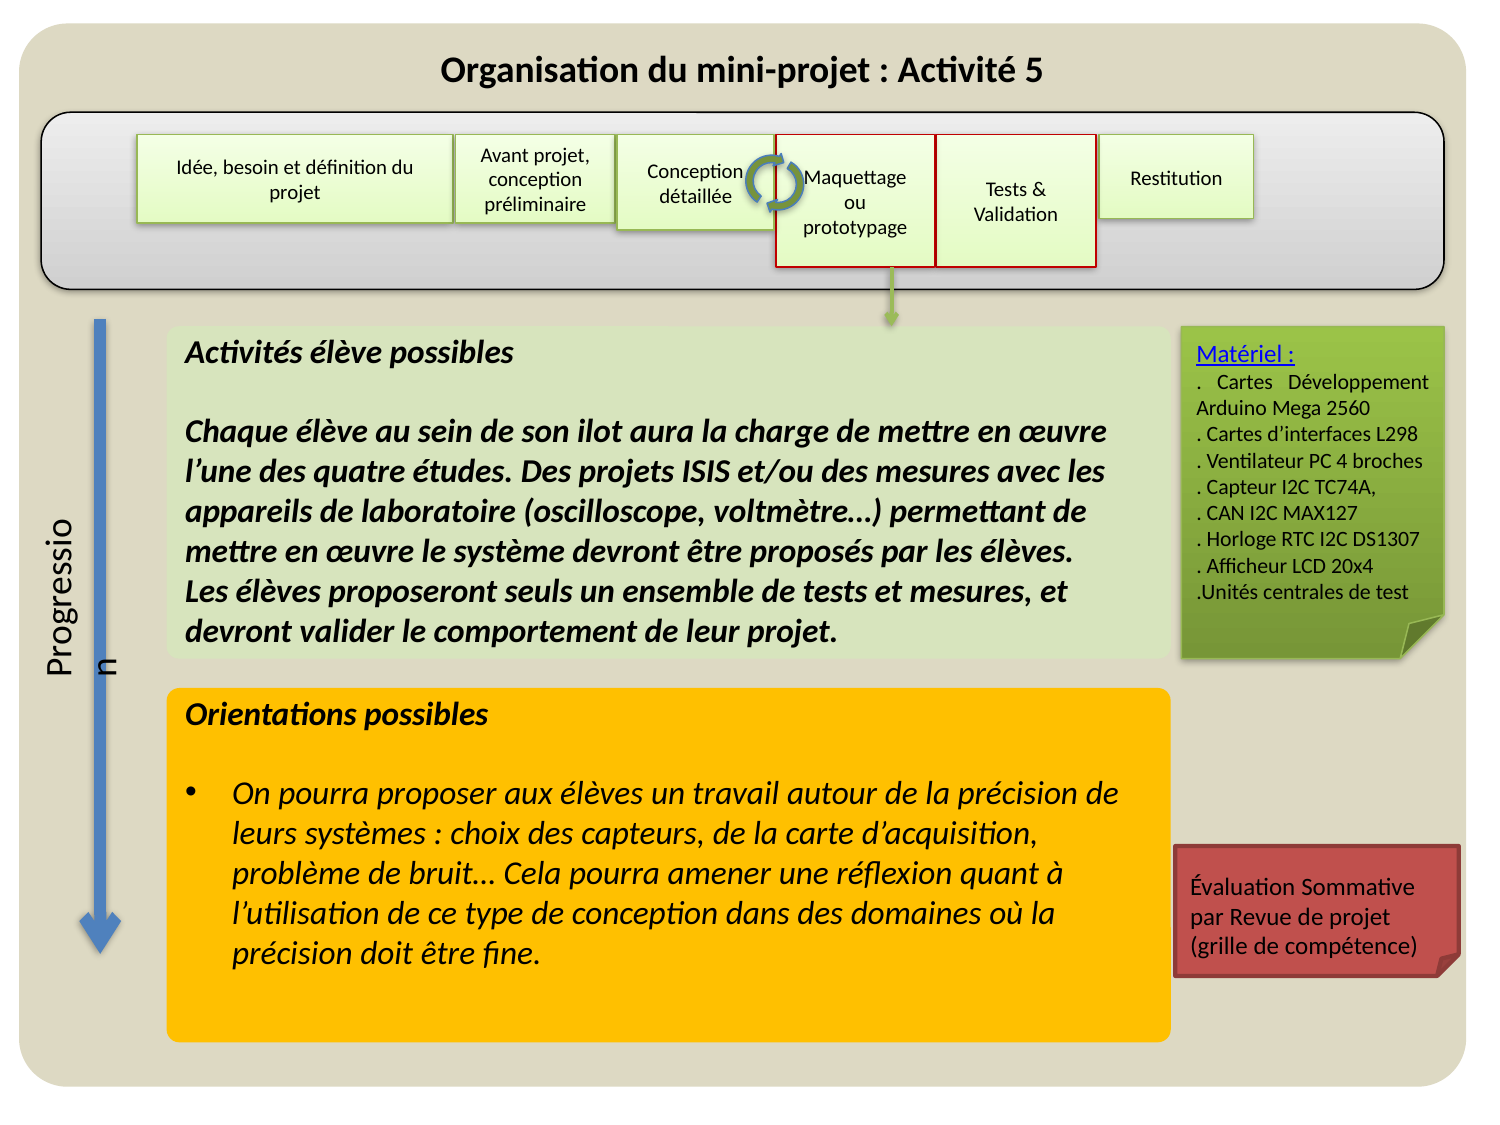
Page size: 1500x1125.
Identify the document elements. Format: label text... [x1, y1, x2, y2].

text_box Matériel : . Cartes Développement Arduino Mega 2560 . Cartes d’interfaces L298 . Ventilateur PC 4 broches . Capteur I2C TC74A, . CAN I2C MAX127 . Horloge RTC I2C DS1307 . Afficheur LCD 20x4 .Unités centrales de test [1180, 325, 1445, 660]
text_box Progression [26, 488, 95, 692]
text_box Orientations possibles On pourra proposer aux élèves un travail autour de la précision de leurs systèmes : choix des capteurs, de la carte d’acquisition, problème de bruit… Cela pourra amener une réflexion quant à l’utilisation de ce type de conception dans des domaines où la précision doit être fine. [164, 685, 1173, 1045]
text_box Organisation du mini-projet : Activité 5 [16, 21, 1469, 1089]
text_box Évaluation Sommative par Revue de projet (grille de compétence) [1173, 843, 1461, 979]
text_box [40, 111, 1445, 291]
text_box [136, 134, 1254, 268]
text_box Activités élève possibles Chaque élève au sein de son ilot aura la charge de mettre en œuvre l’une des quatre études. Des projets ISIS et/ou des mesures avec les appareils de laboratoire (oscilloscope, voltmètre…) permettant de mettre en œuvre le système devront être proposés par les élèves. Les élèves proposeront seuls un ensemble de tests et mesures, et devront valider le comportement de leur projet. [164, 324, 1173, 661]
